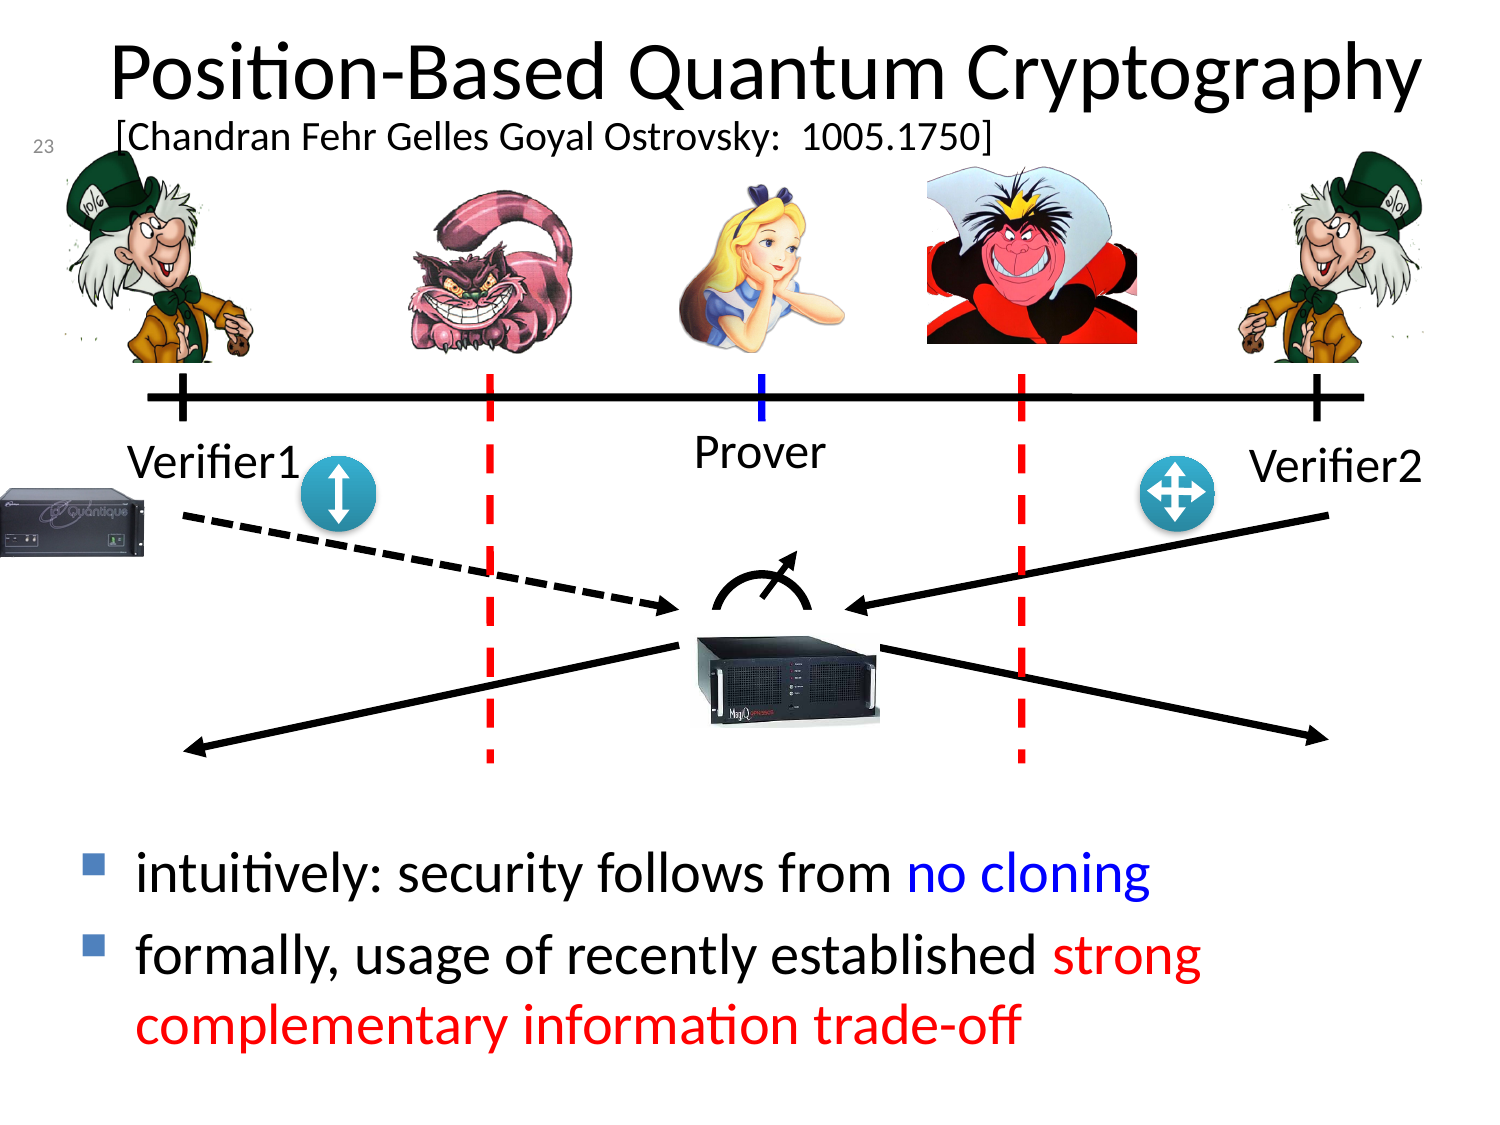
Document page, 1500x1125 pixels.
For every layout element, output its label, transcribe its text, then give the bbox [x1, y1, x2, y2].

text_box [1146, 461, 1207, 523]
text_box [182, 455, 402, 610]
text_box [926, 166, 1138, 764]
text_box [Chandran Fehr Gelles Goyal Ostrovsky: 1005.1750] [100, 101, 1424, 161]
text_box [678, 184, 904, 488]
text_box Verifier2 [1234, 425, 1459, 501]
title Position-Based Quantum Cryptography [94, 8, 1471, 149]
picture [64, 148, 254, 363]
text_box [577, 455, 680, 610]
text_box intuitively: security follows from no cloning formally, usage of recently established strong complementary information trade-off [64, 826, 1448, 1071]
picture [0, 478, 149, 563]
picture [1236, 149, 1424, 363]
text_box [690, 550, 834, 632]
text_box [1143, 701, 1329, 744]
picture [690, 633, 881, 729]
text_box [1143, 455, 1330, 610]
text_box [844, 455, 921, 610]
text_box Verifier1 [112, 420, 337, 496]
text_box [407, 189, 573, 764]
text_box [182, 704, 402, 755]
